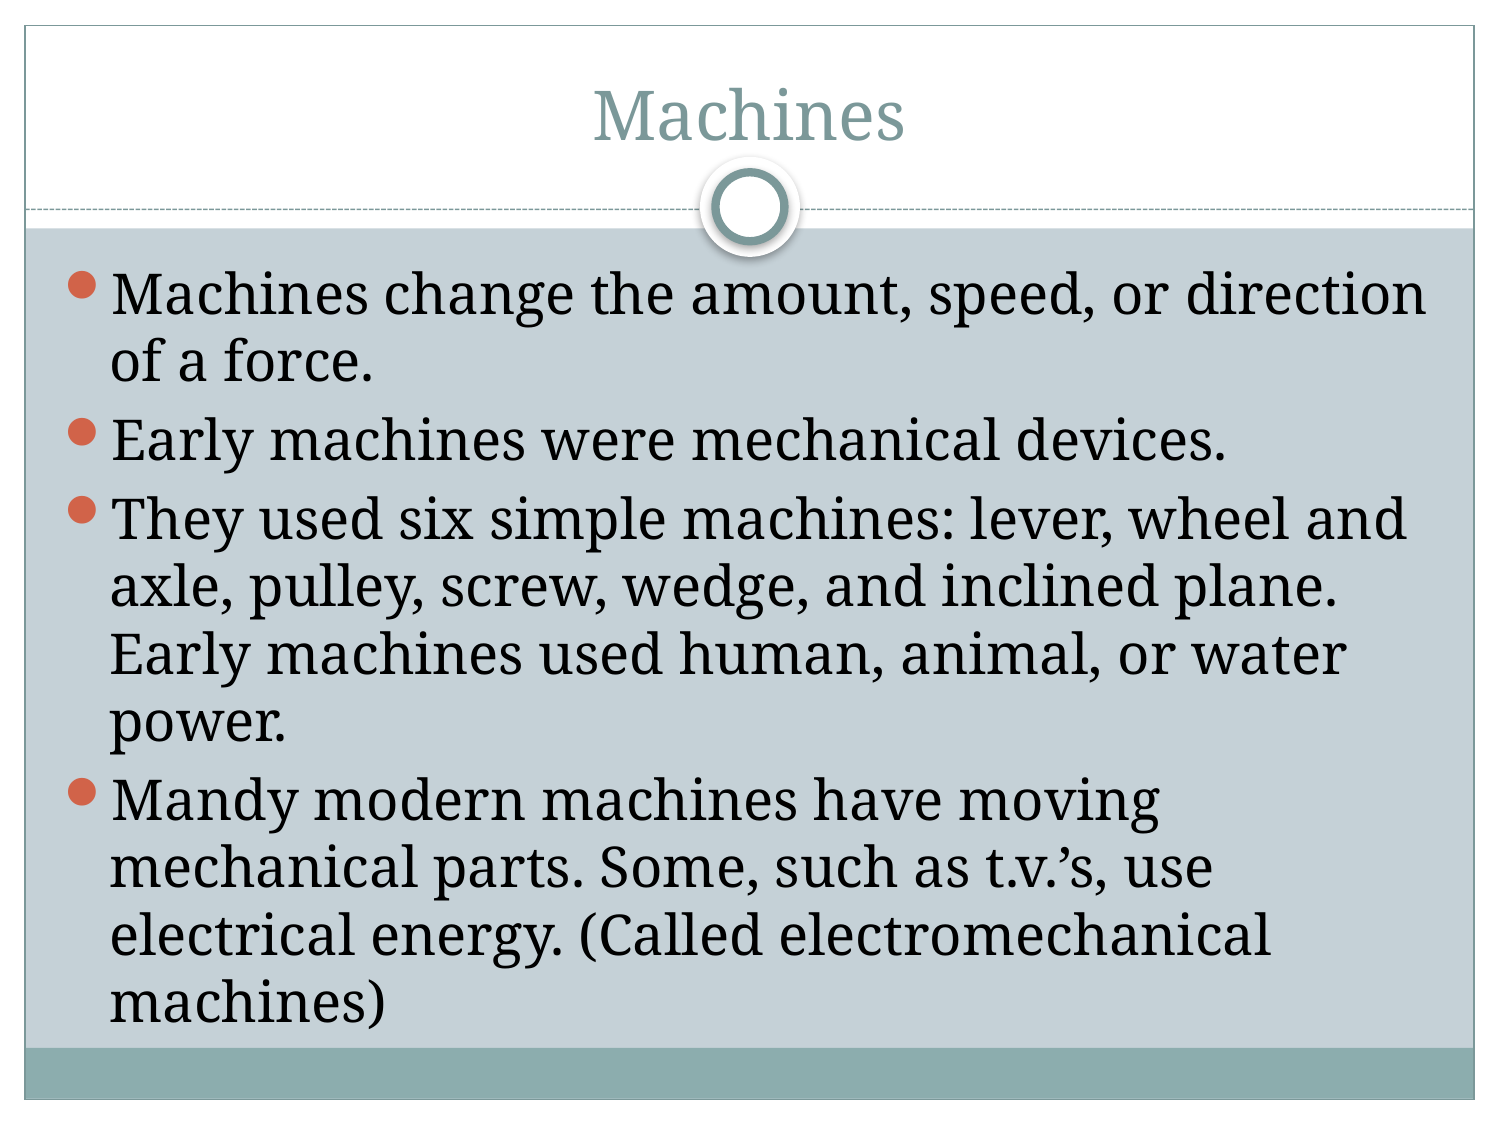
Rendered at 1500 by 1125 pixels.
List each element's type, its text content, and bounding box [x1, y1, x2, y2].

list Machines change the amount, speed, or direction of a force. Early machines were mechanical devices. They used six simple machines: lever, wheel and axle, pulley, screw, wedge, and inclined plane. Early machines used human, animal, or water power. Mandy modern machines have moving mechanical parts. Some, such as t.v.’s, use electrical energy. (Called electromechanical machines) [49, 250, 1445, 1001]
title Machines [49, 37, 1450, 162]
